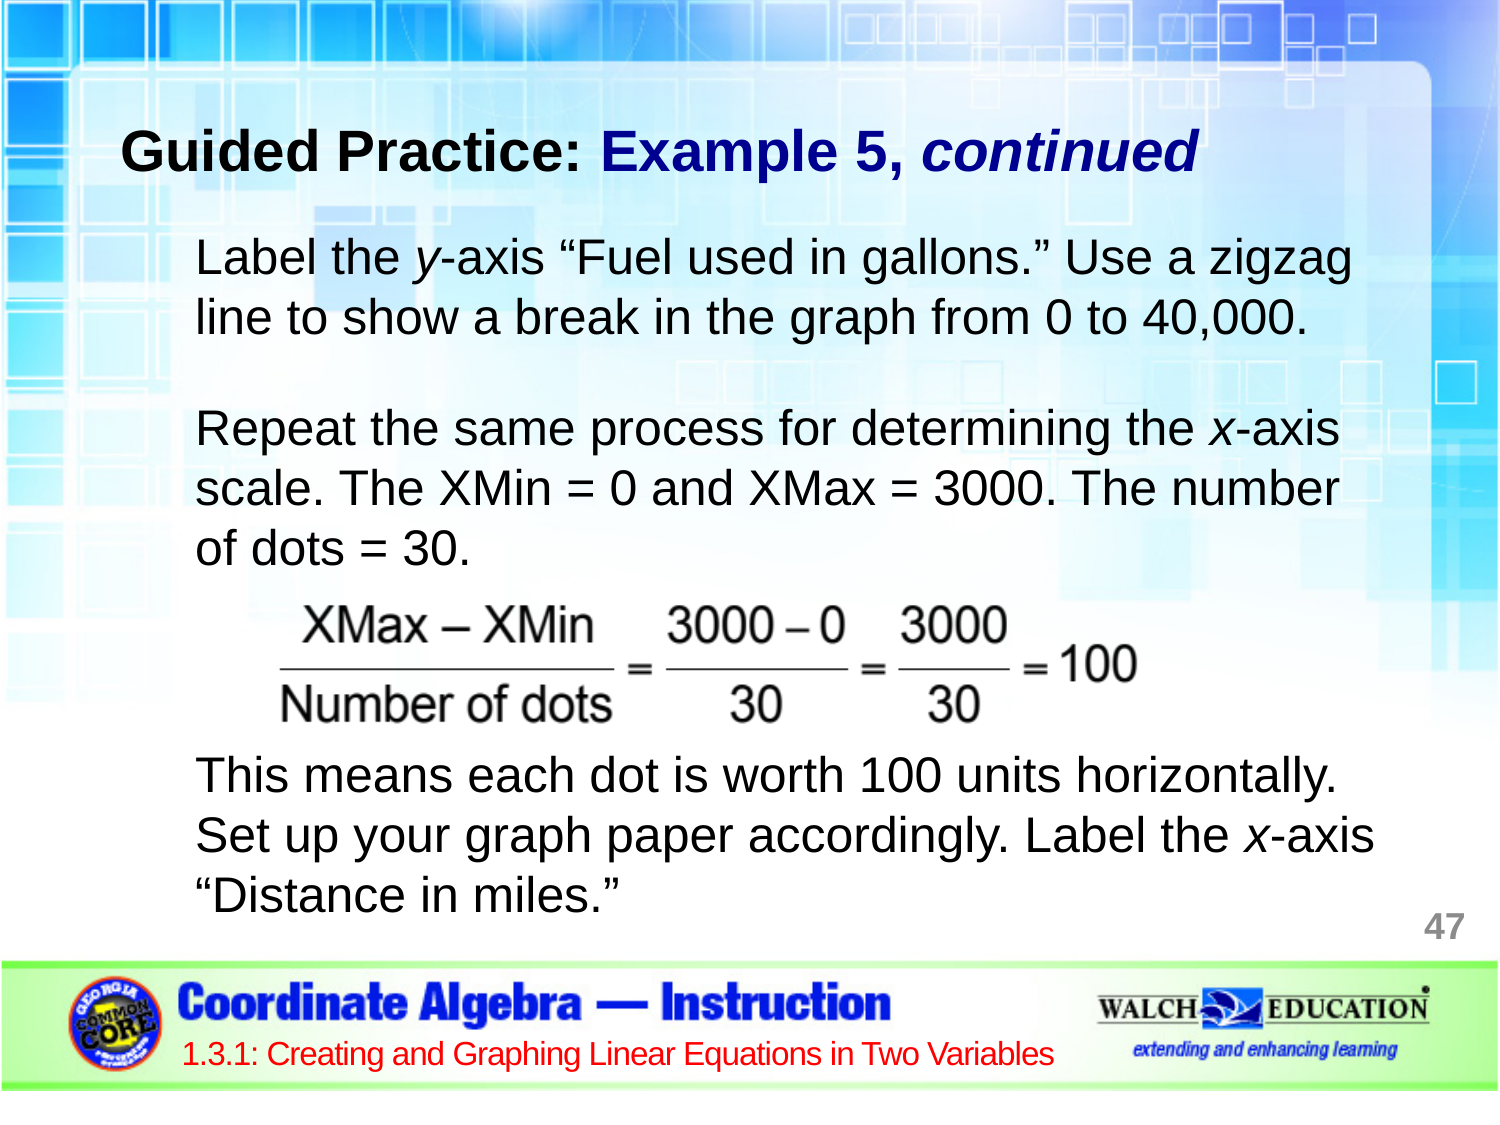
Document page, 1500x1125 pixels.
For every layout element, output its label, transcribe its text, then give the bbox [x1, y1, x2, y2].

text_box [277, 591, 1139, 724]
slide_number 47 [1361, 901, 1481, 949]
list 1.3.1: Creating and Graphing Linear Equations in Two Variables [166, 1024, 1186, 1074]
subtitle Guided Practice: Example 5, continued Label the y-axis “Fuel used in gallons.” Use a zigzag line to show a break in the graph from 0 to 40,000. Repeat the same process for determining the x-axis scale. The XMin = 0 and XMax = 3000. The number of dots = 30. This means each dot is worth 100 units horizontally. Set up your graph paper accordingly. Label the x-axis “Distance in miles.” [105, 105, 1394, 925]
picture [1, 0, 1500, 1091]
